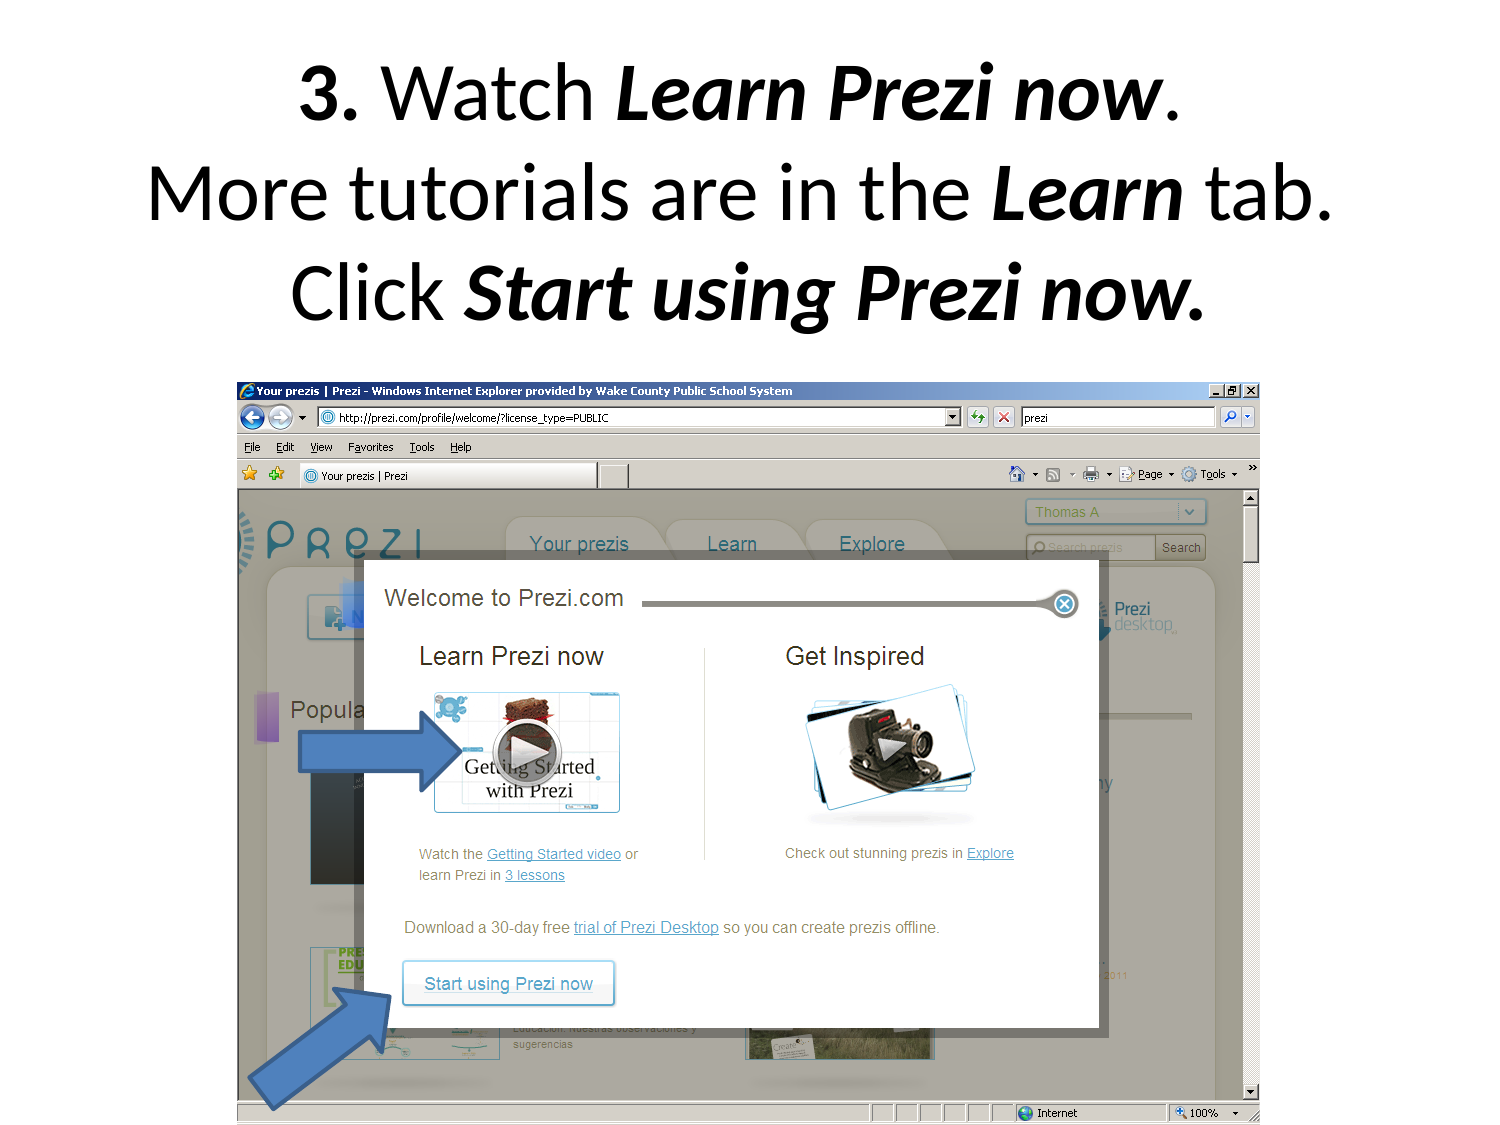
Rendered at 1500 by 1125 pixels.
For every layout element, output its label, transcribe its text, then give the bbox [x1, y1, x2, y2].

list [237, 382, 1260, 1125]
title 3. Watch Learn Prezi now. More tutorials are in the Learn tab. Click Start using Prezi now. [75, 24, 1425, 350]
